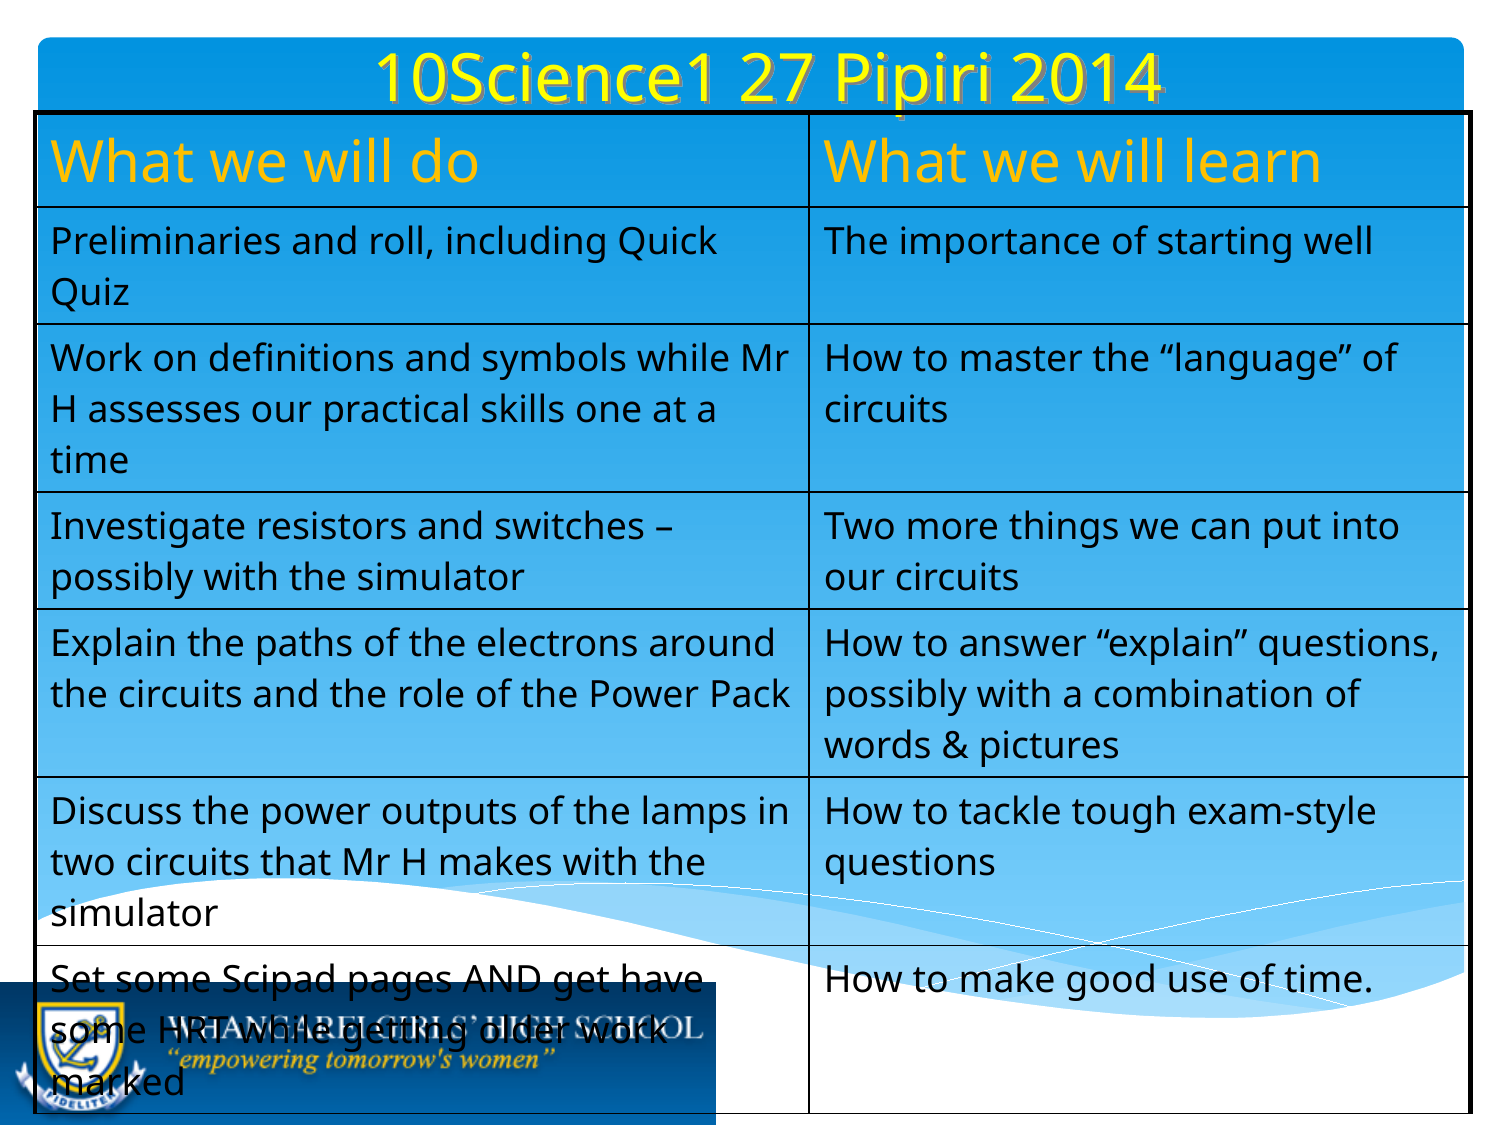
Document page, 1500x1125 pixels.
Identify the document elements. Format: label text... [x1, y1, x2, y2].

table_cell Discuss the power outputs of the lamps in two circuits that Mr H makes with the simulator [37, 778, 808, 945]
table_header What we will do [37, 115, 808, 206]
table_cell Two more things we can put into our circuits [810, 493, 1468, 608]
table_cell Preliminaries and roll, including Quick Quiz [37, 208, 808, 323]
text_box 10Science1 27 Pipiri 2014 [162, 24, 1375, 110]
table_cell How to tackle tough exam-style questions [810, 778, 1468, 945]
picture [0, 982, 716, 1125]
table_header What we will learn [810, 115, 1468, 206]
table_cell Explain the paths of the electrons around the circuits and the role of the Power Pack [37, 610, 808, 776]
table_cell How to master the “language” of circuits [810, 325, 1468, 491]
table_cell How to answer “explain” questions, possibly with a combination of words & pictures [810, 610, 1468, 776]
table_cell How to make good use of time. [810, 946, 1468, 1113]
table_cell The importance of starting well [810, 208, 1468, 323]
table_cell Investigate resistors and switches – possibly with the simulator [37, 493, 808, 608]
table_cell Work on definitions and symbols while Mr H assesses our practical skills one at a time [37, 325, 808, 491]
table_cell Set some Scipad pages AND get have some HRT while getting older work marked [37, 946, 808, 1113]
